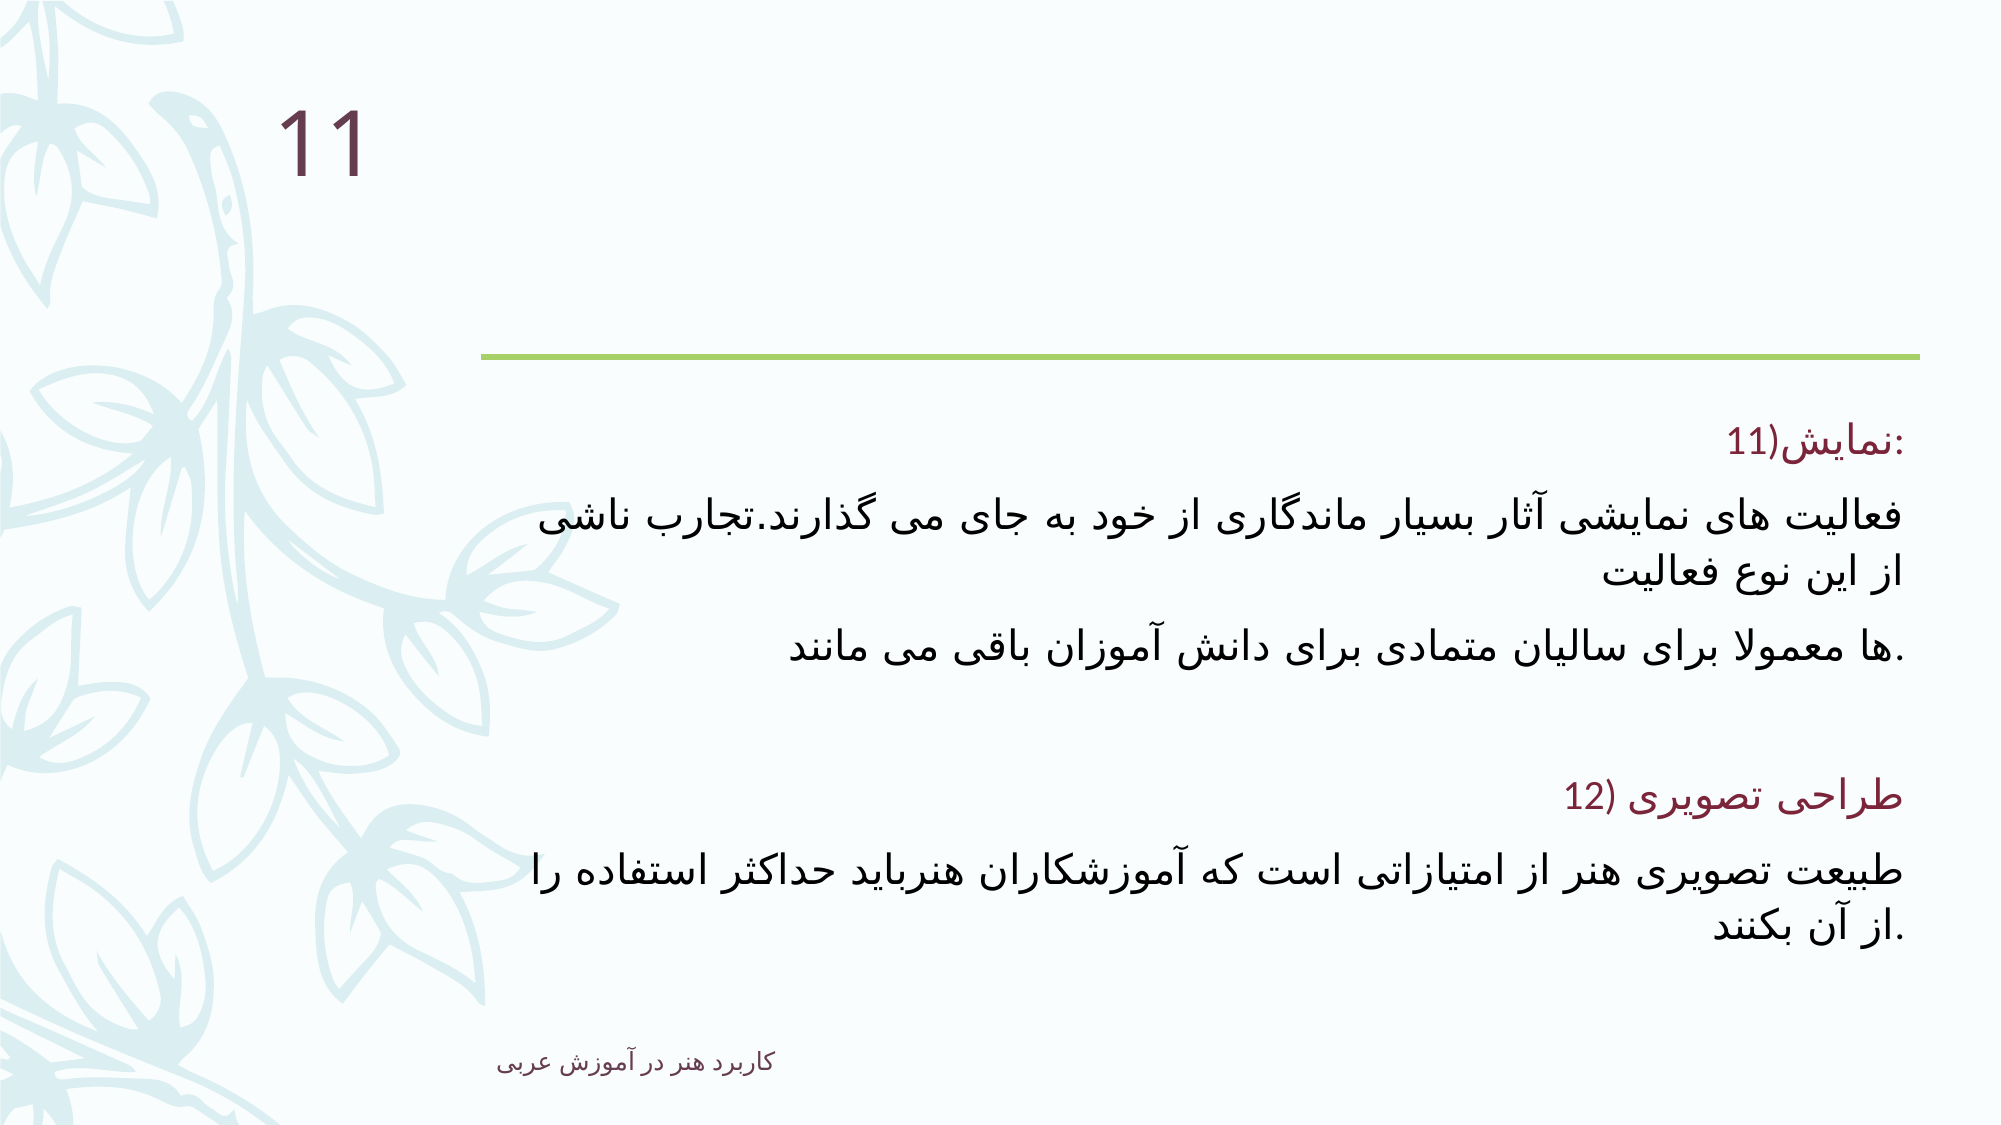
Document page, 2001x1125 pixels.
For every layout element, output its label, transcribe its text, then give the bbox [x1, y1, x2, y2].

list 11)نمایش: فعالیت های نمایشی آثار بسیار ماندگاری از خود به جای می گذارند.تجارب ناشی از این نوع فعالیت ها معمولا برای سالیان متمادی برای دانش آموزان باقی می مانند. 12) طراحی تصویری طبیعت تصویری هنر از امتیازاتی است که آموزشکاران هنرباید حداکثر استفاده را از آن بکنند. [481, 399, 1920, 999]
footer کاربرد هنر در آموزش عربی [481, 1032, 1411, 1093]
slide_number 11 [84, 118, 394, 218]
